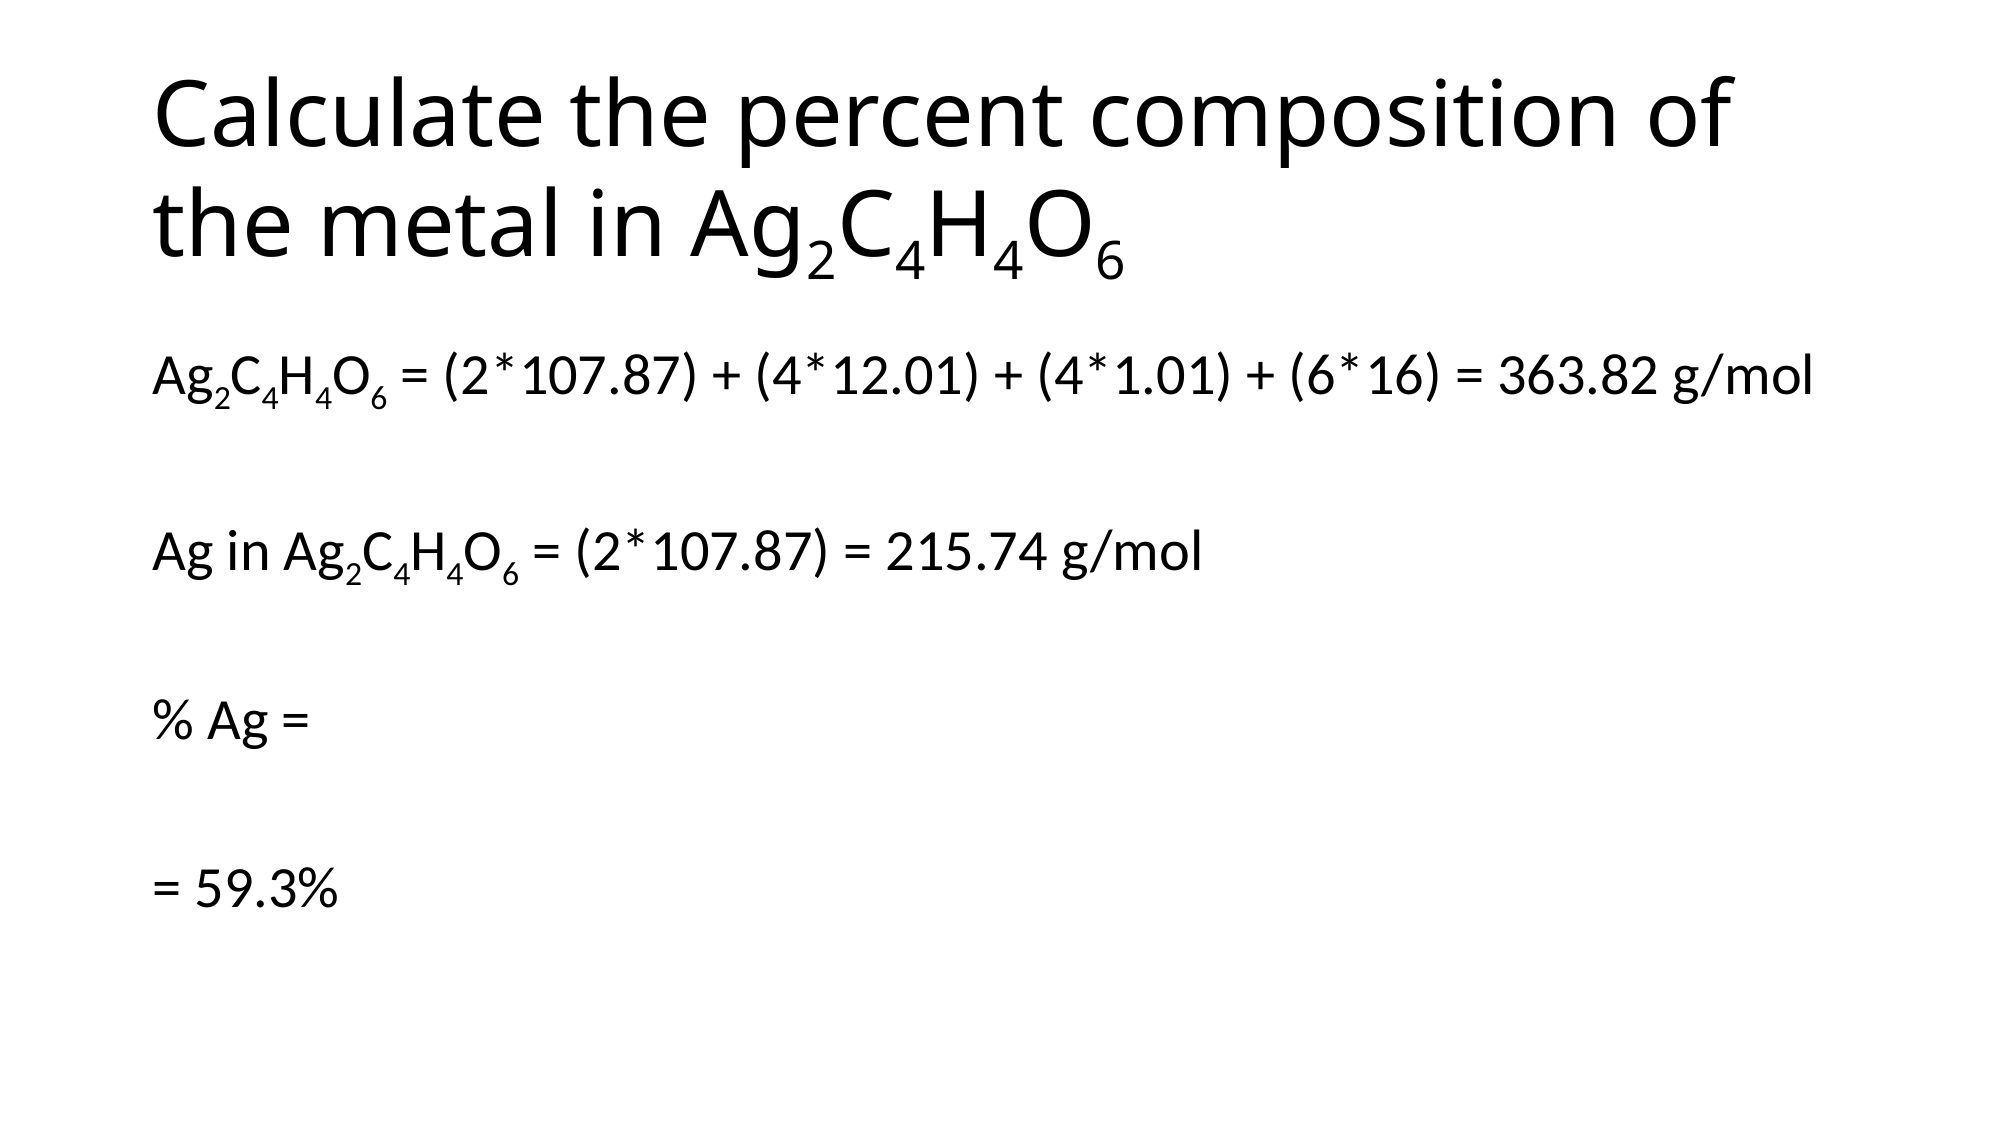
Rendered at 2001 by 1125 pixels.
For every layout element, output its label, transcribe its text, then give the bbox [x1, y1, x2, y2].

title Calculate the percent composition of the metal in Ag2C4H4O6 [137, 65, 1863, 282]
